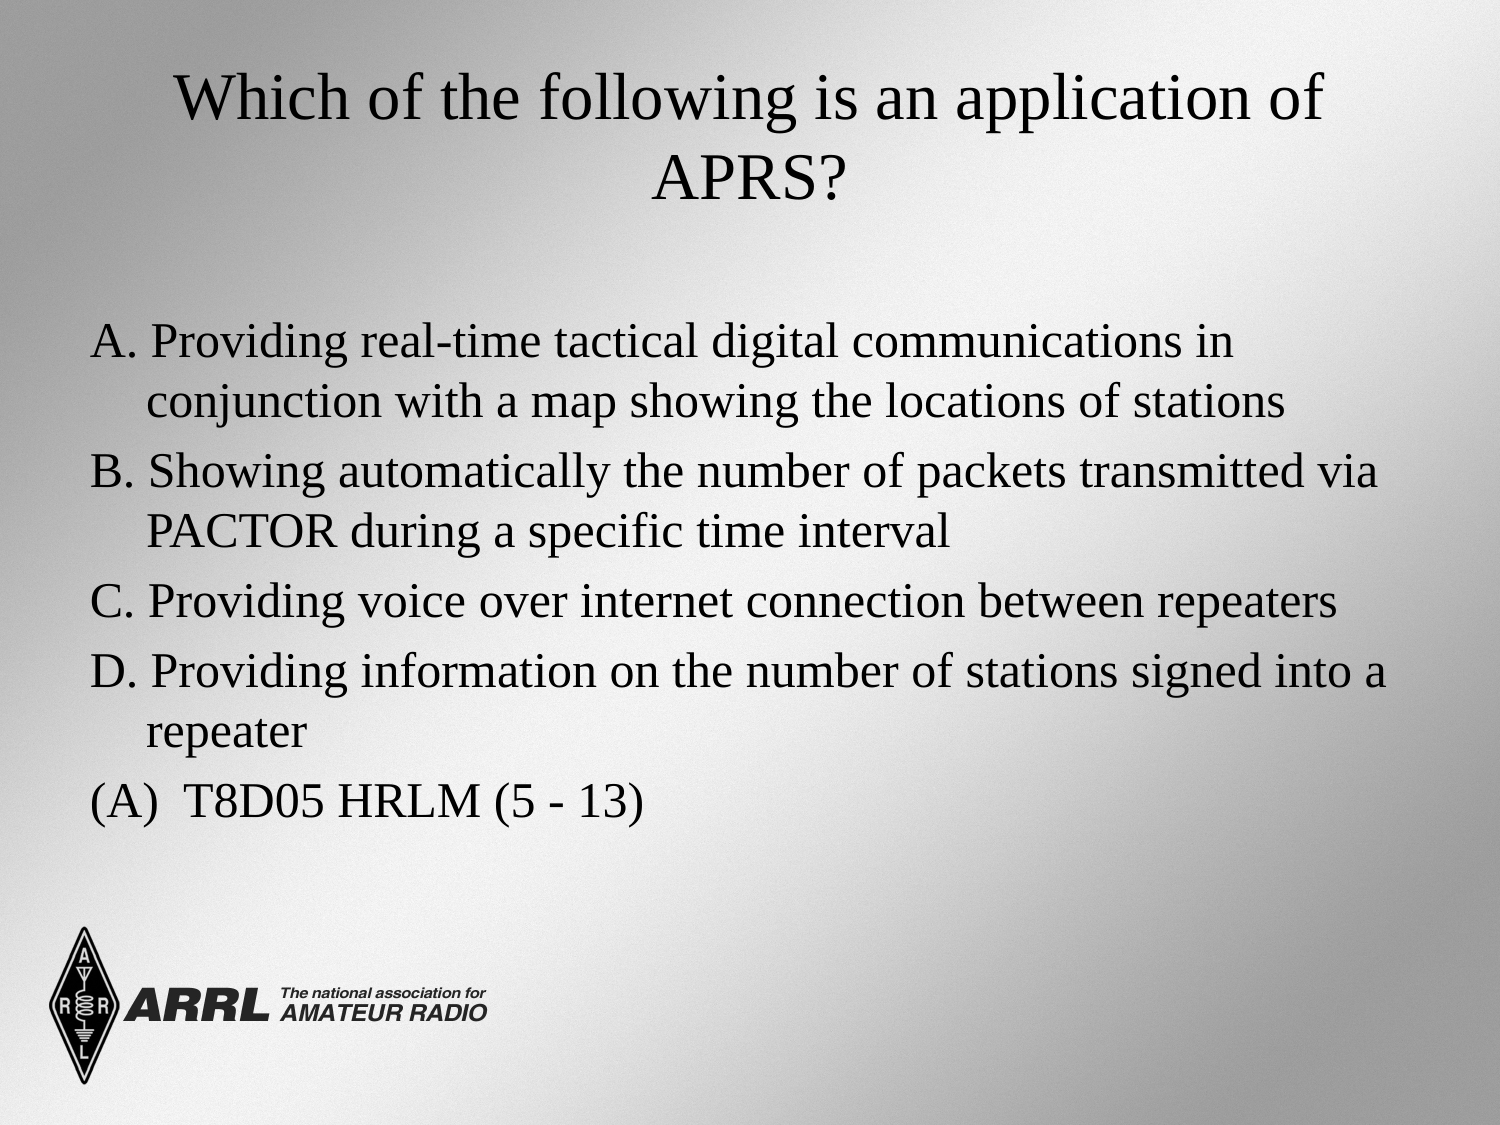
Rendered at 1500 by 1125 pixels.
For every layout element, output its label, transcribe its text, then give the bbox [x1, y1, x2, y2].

picture [0, 0, 1500, 1125]
list A. Providing real-time tactical digital communications in conjunction with a map showing the locations of stations B. Showing automatically the number of packets transmitted via PACTOR during a specific time interval C. Providing voice over internet connection between repeaters D. Providing information on the number of stations signed into a repeater (A) T8D05 HRLM (5 - 13) [75, 299, 1425, 1005]
title Which of the following is an application of APRS? [75, 45, 1425, 233]
